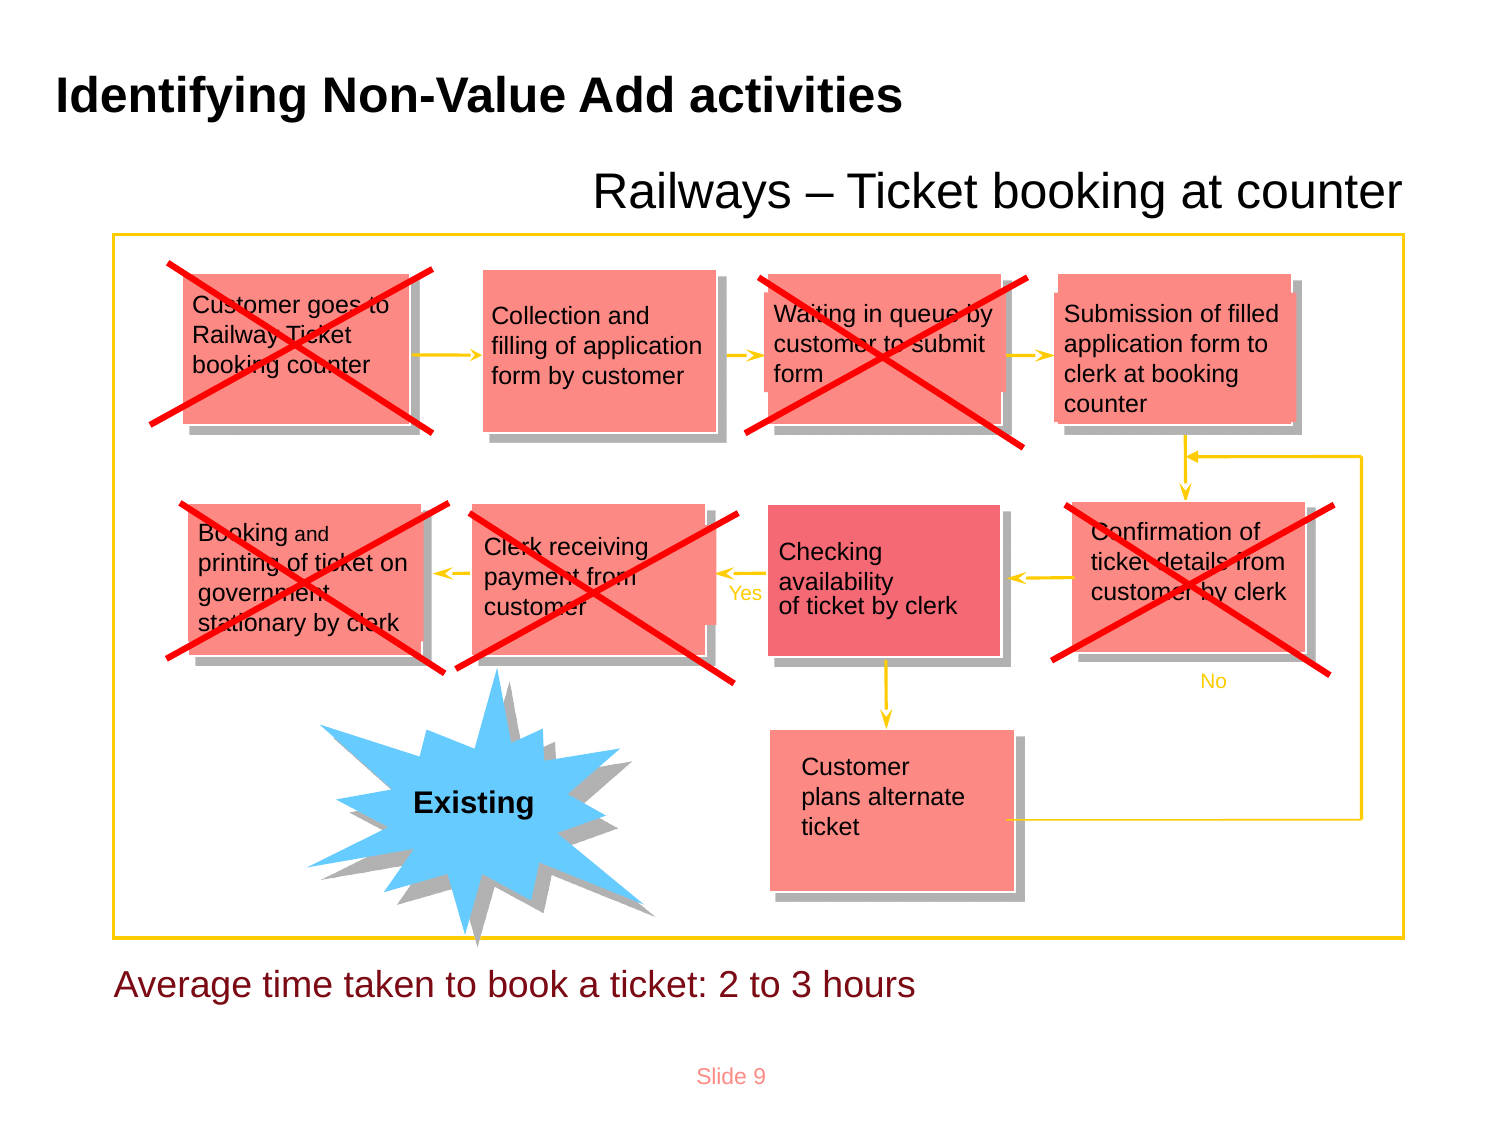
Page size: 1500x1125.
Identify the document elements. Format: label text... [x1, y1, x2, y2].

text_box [102, 234, 1404, 1069]
text_box Railways – Ticket booking at counter [471, 158, 1404, 221]
title Identifying Non-Value Add activities [55, 61, 1362, 187]
